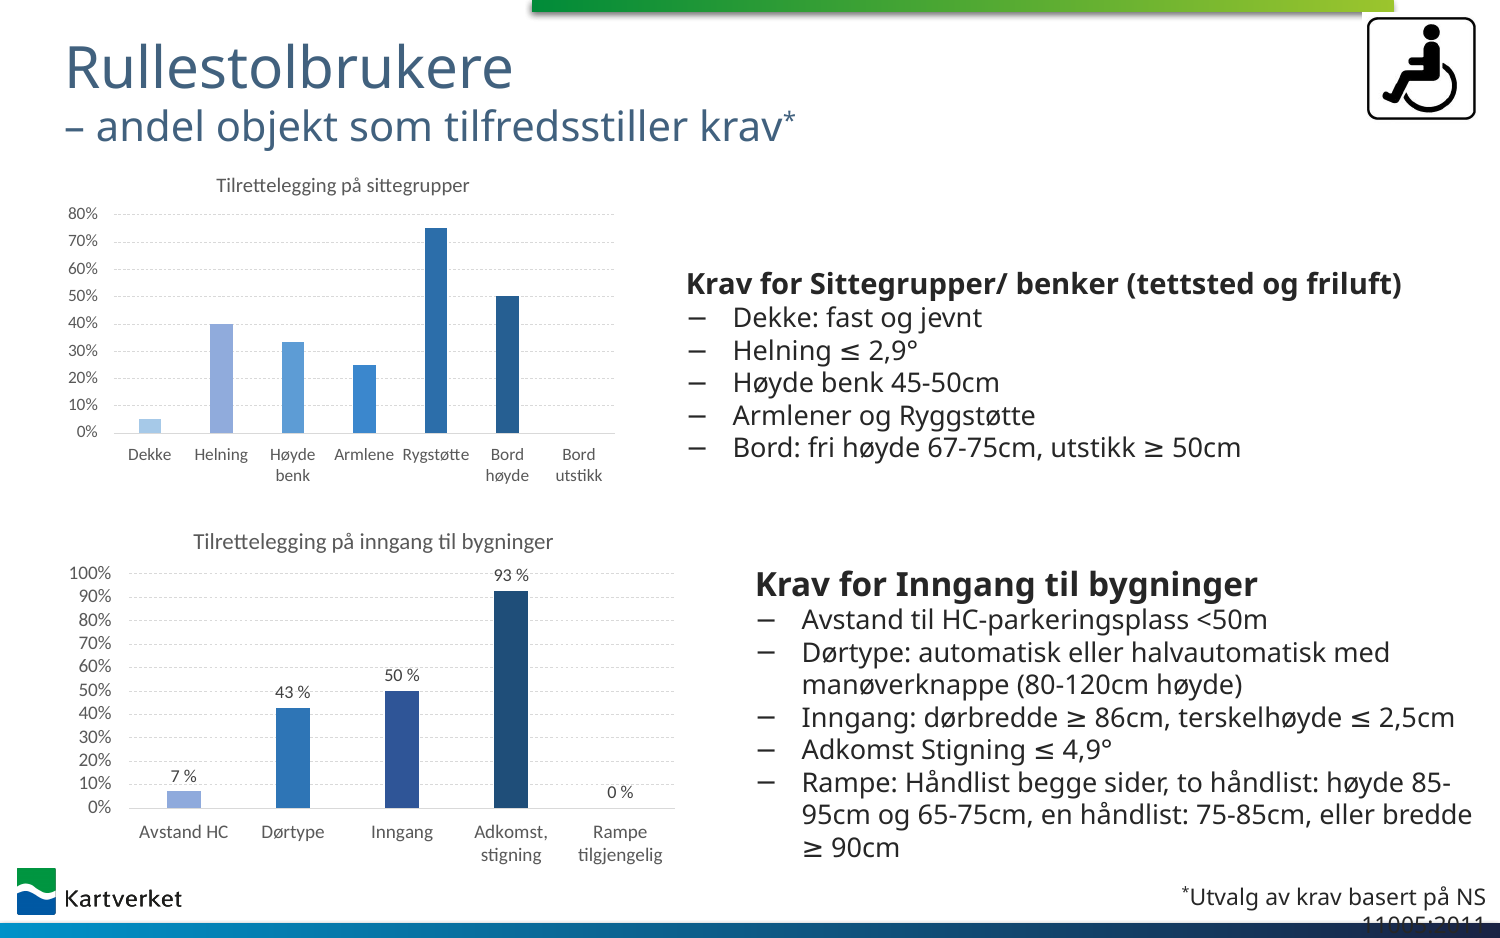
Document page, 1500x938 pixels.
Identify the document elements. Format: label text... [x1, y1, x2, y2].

text_box Krav for Sittegrupper/ benker (tettsted og friluft) Dekke: fast og jevnt Helning ≤ 2,9° Høyde benk 45-50cm Armlener og Ryggstøtte Bord: fri høyde 67-75cm, utstikk ≥ 50cm [670, 258, 1418, 471]
picture [1362, 12, 1481, 126]
text_box Krav for Inngang til bygninger Avstand til HC-parkeringsplass <50m Dørtype: automatisk eller halvautomatisk med manøverknappe (80-120cm høyde) Inngang: dørbredde ≥ 86cm, terskelhøyde ≤ 2,5cm Adkomst Stigning ≤ 4,9° Rampe: Håndlist begge sider, to håndlist: høyde 85-95cm og 65-75cm, en håndlist: 75-85cm, eller bredde ≥ 90cm [740, 555, 1491, 870]
text_box Rullestolbrukere – andel objekt som tilfredsstiller krav* [49, 25, 1431, 158]
picture [62, 166, 625, 492]
picture [62, 520, 686, 874]
text_box *Utvalg av krav basert på NS 11005:2011 [1068, 873, 1500, 938]
